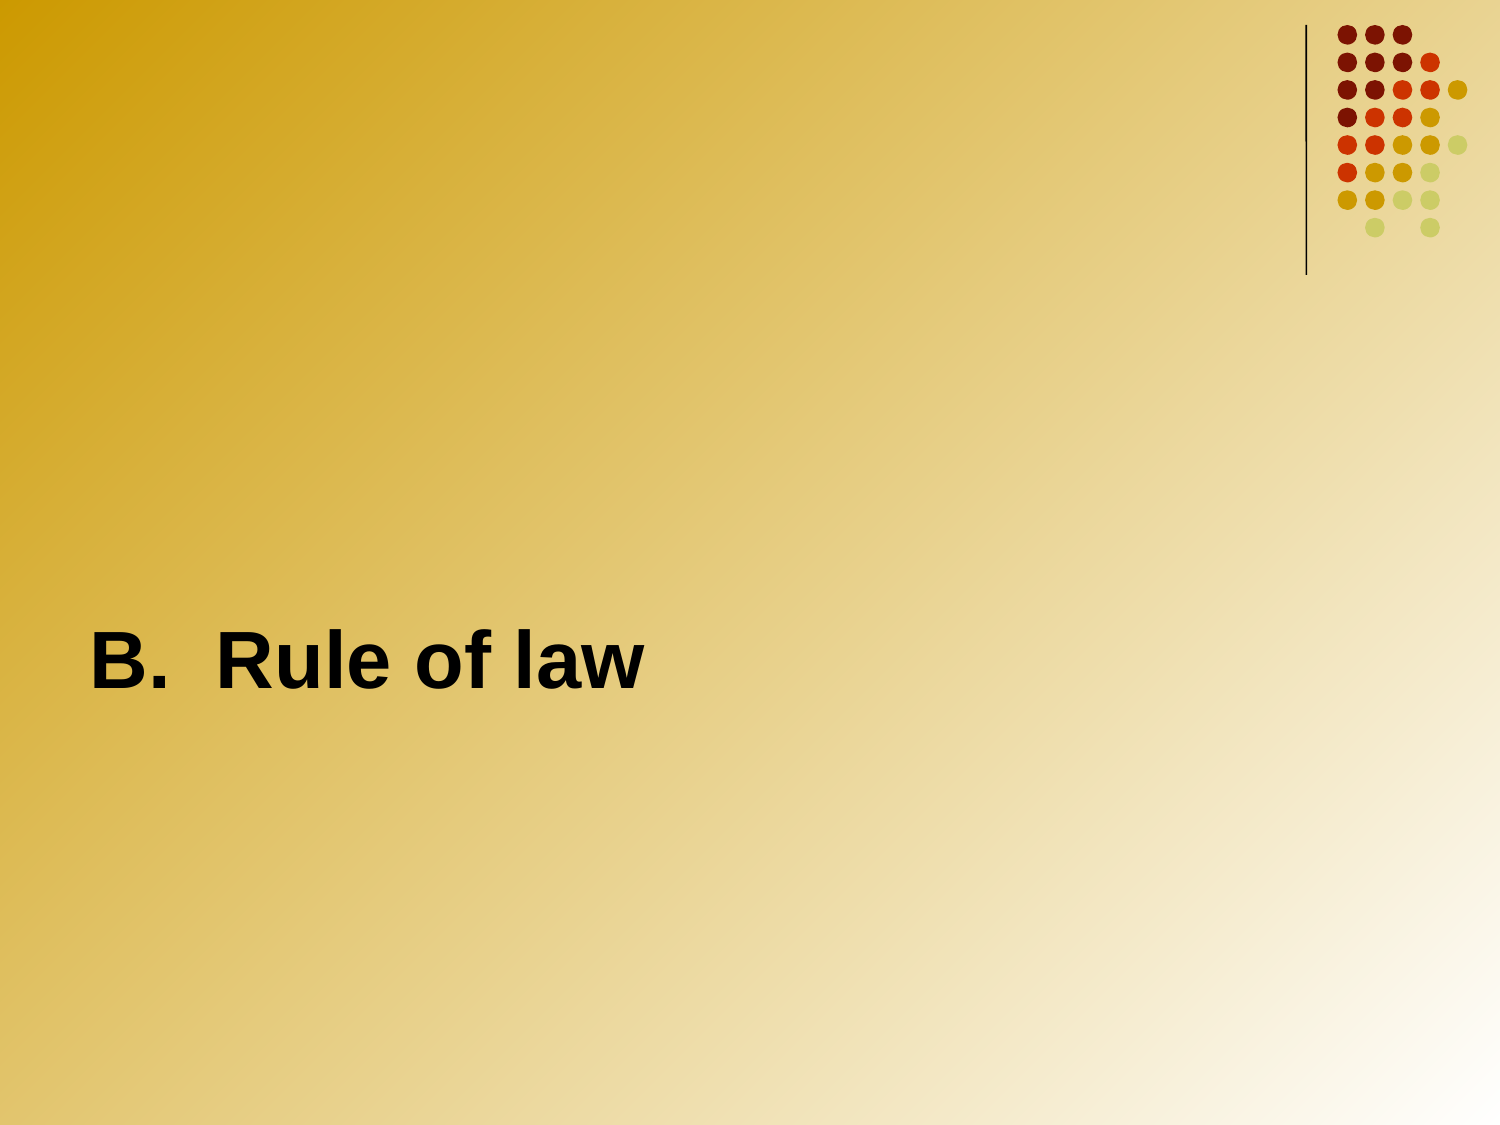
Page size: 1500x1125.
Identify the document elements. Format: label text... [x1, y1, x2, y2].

text_box B. Rule of law [75, 499, 1313, 713]
